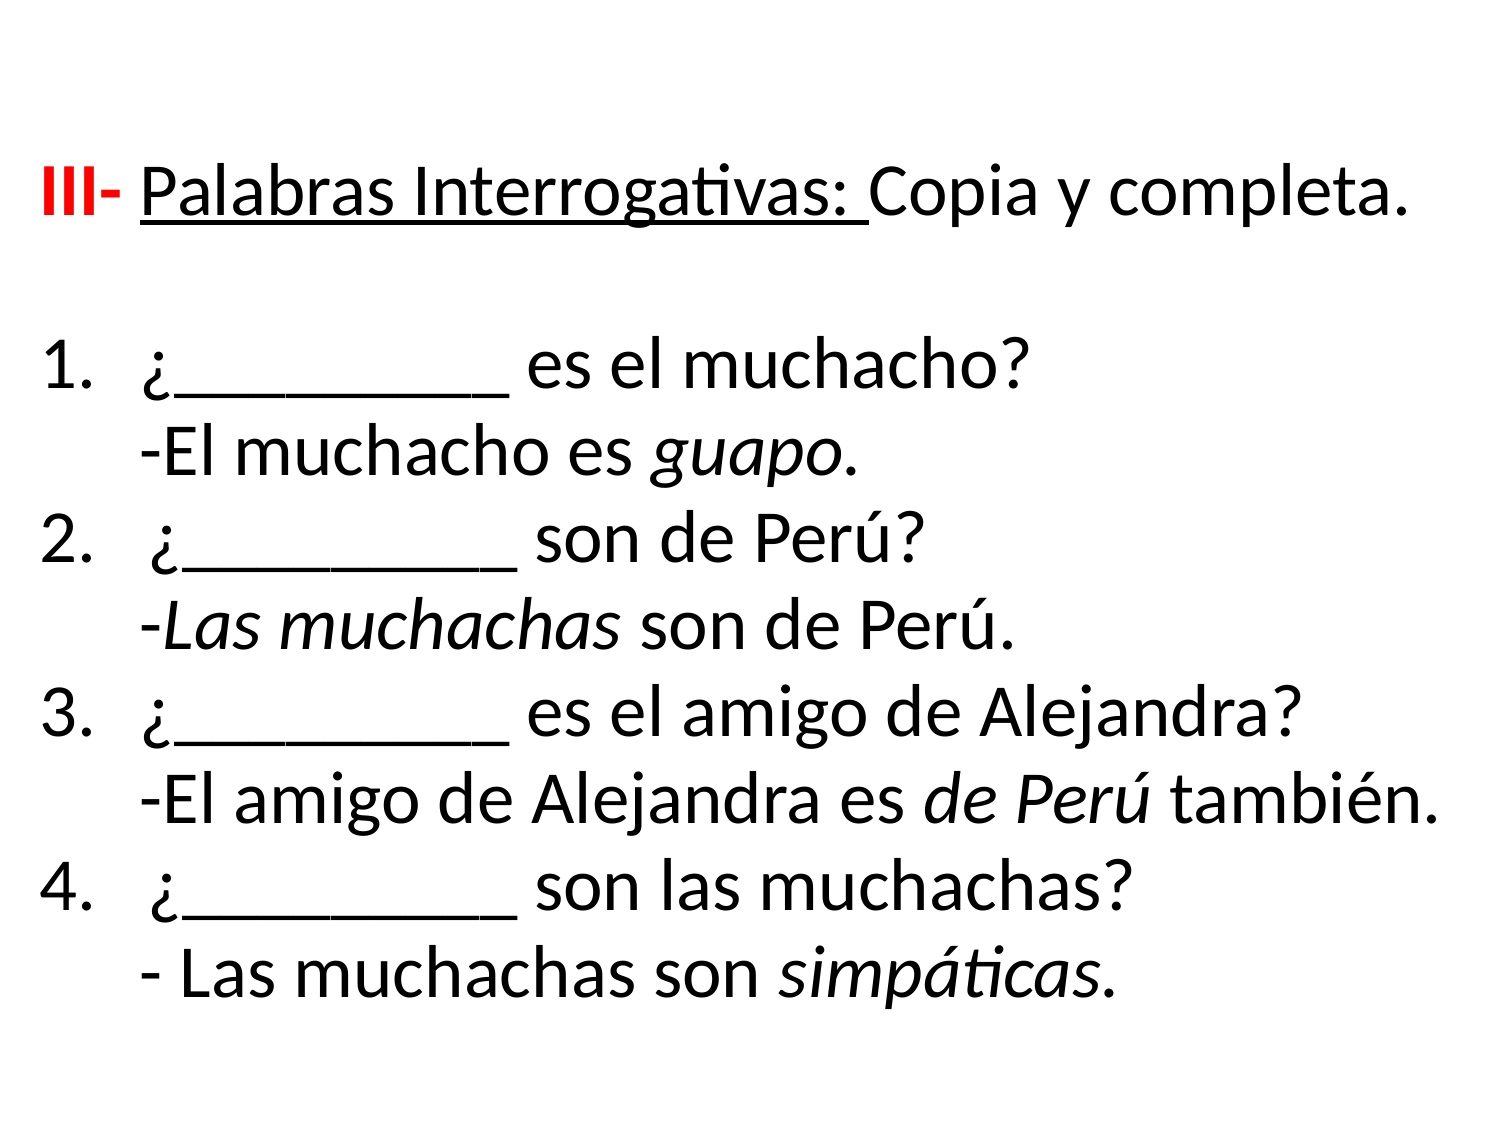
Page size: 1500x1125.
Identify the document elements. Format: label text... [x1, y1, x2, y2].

text_box III- Palabras Interrogativas: Copia y completa. ¿_________ es el muchacho? -El muchacho es guapo. 2. ¿_________ son de Perú? -Las muchachas son de Perú. ¿_________ es el amigo de Alejandra? -El amigo de Alejandra es de Perú también. 4. ¿_________ son las muchachas? - Las muchachas son simpáticas. [24, 149, 1500, 963]
